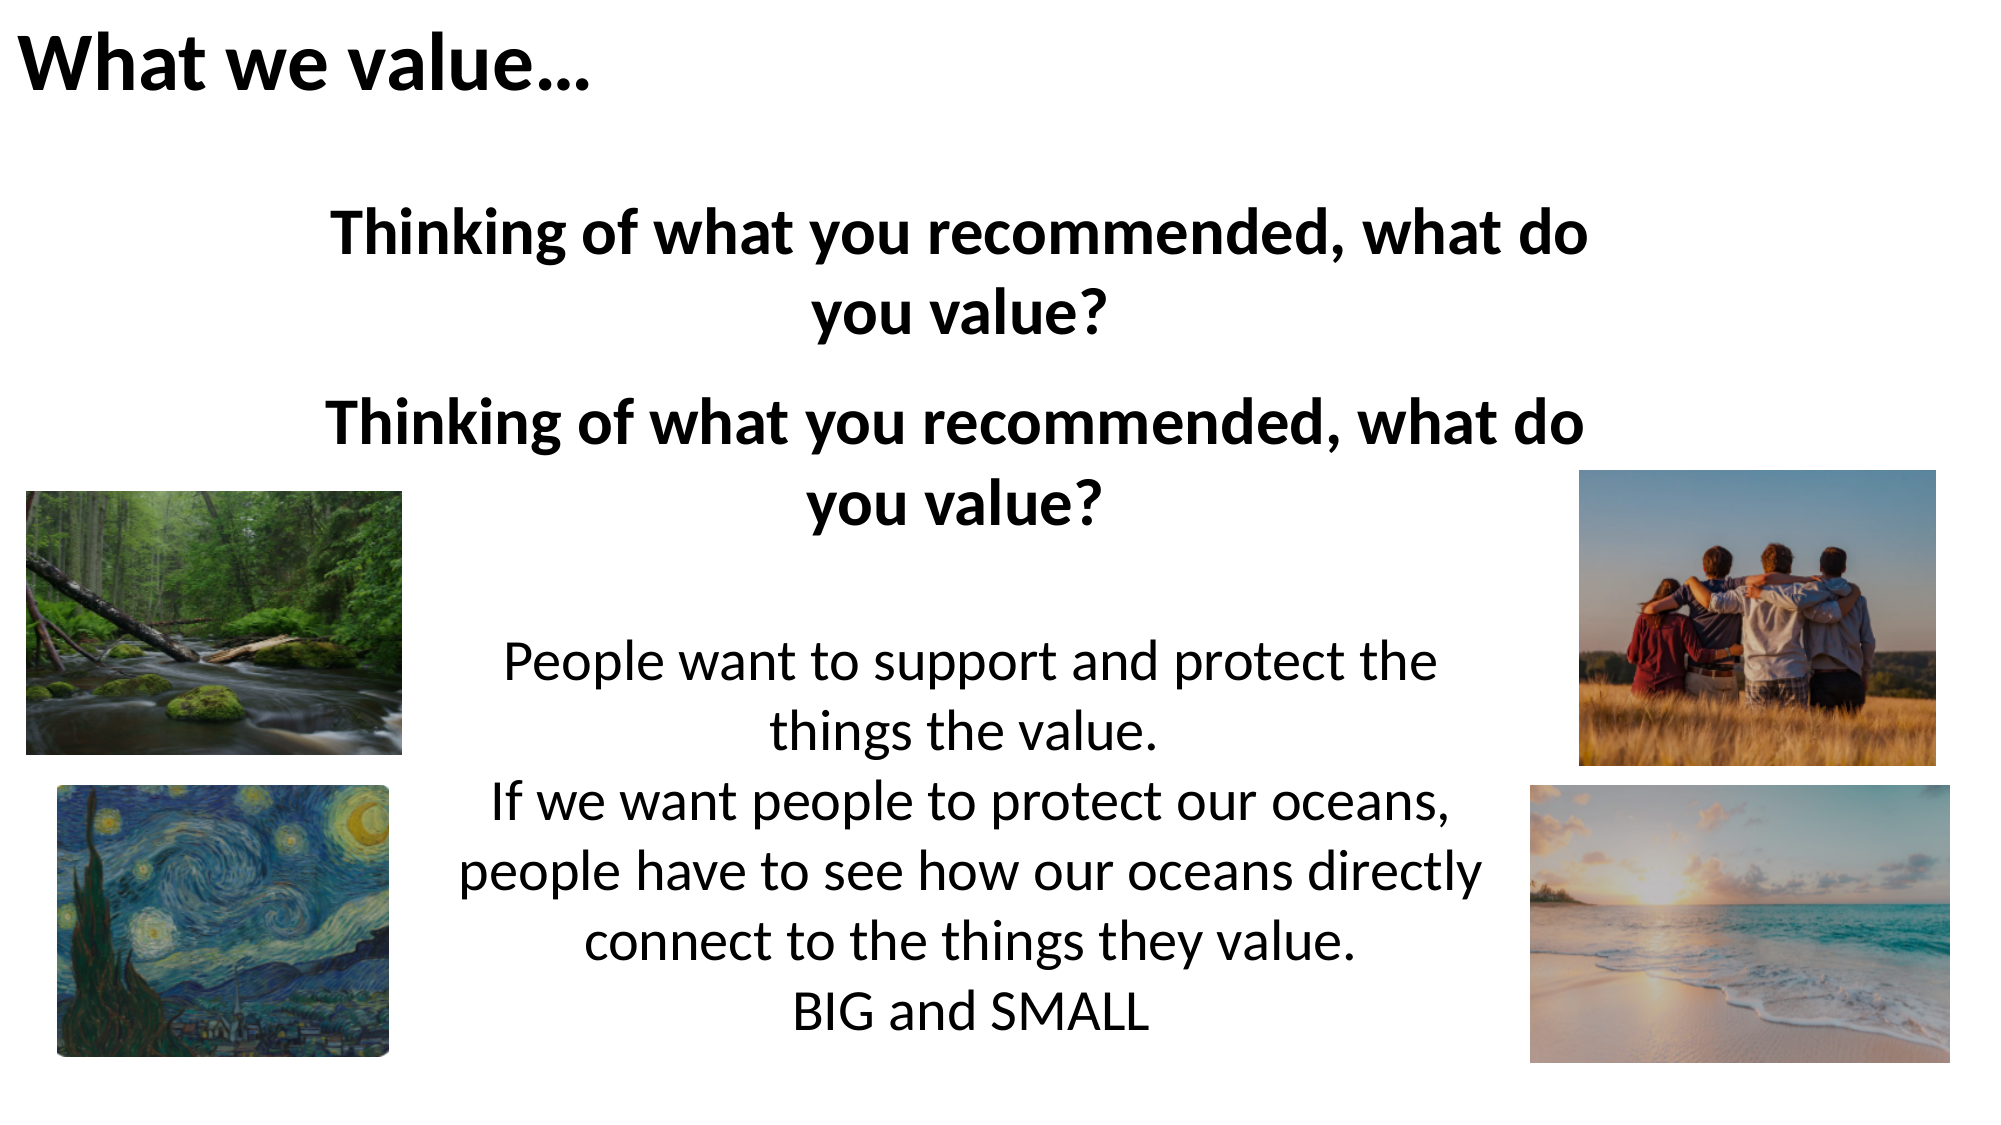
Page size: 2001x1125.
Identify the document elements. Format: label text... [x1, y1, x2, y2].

picture [56, 785, 389, 1057]
text_box What we value… [3, 0, 609, 115]
text_box Thinking of what you recommended, what do you value? [291, 180, 1630, 356]
picture [26, 491, 402, 755]
picture [1579, 470, 1936, 767]
text_box People want to support and protect the things the value. If we want people to protect our oceans, people have to see how our oceans directly connect to the things they value. BIG and SMALL [436, 615, 1506, 1050]
text_box Thinking of what you recommended, what do you value? [286, 370, 1625, 546]
picture [1529, 785, 1950, 1063]
